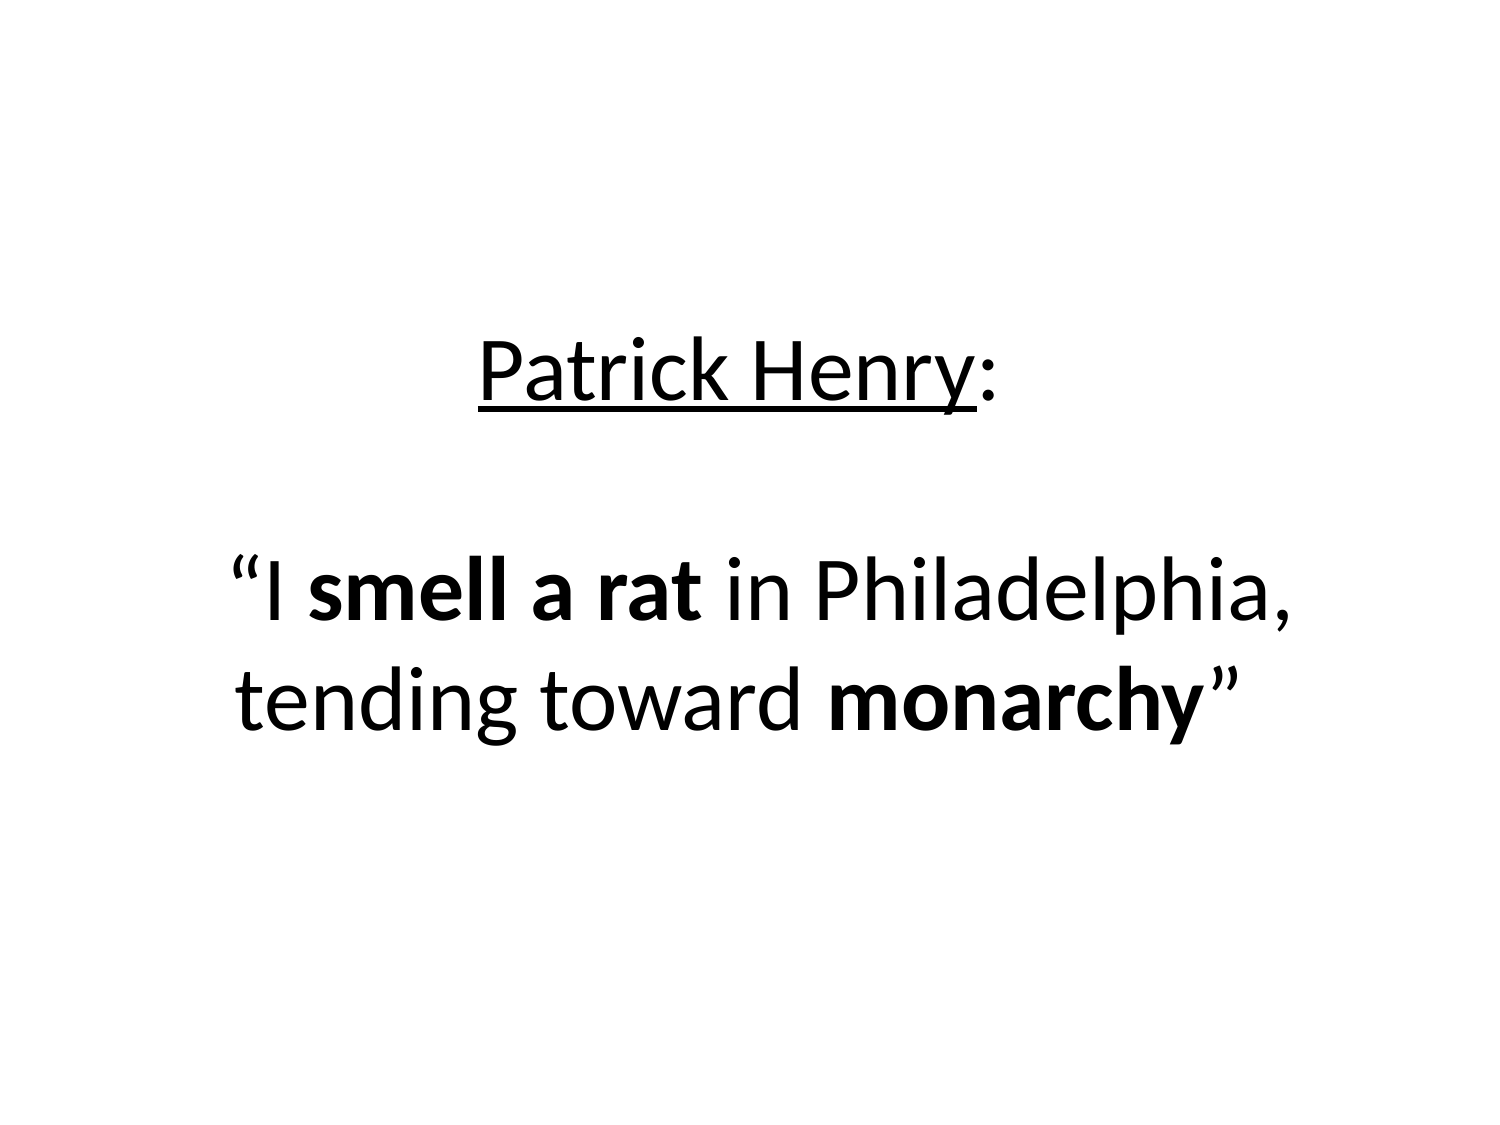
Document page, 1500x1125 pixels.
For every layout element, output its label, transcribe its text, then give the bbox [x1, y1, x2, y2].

title Patrick Henry: “I smell a rat in Philadelphia, tending toward monarchy” [75, 45, 1425, 1013]
